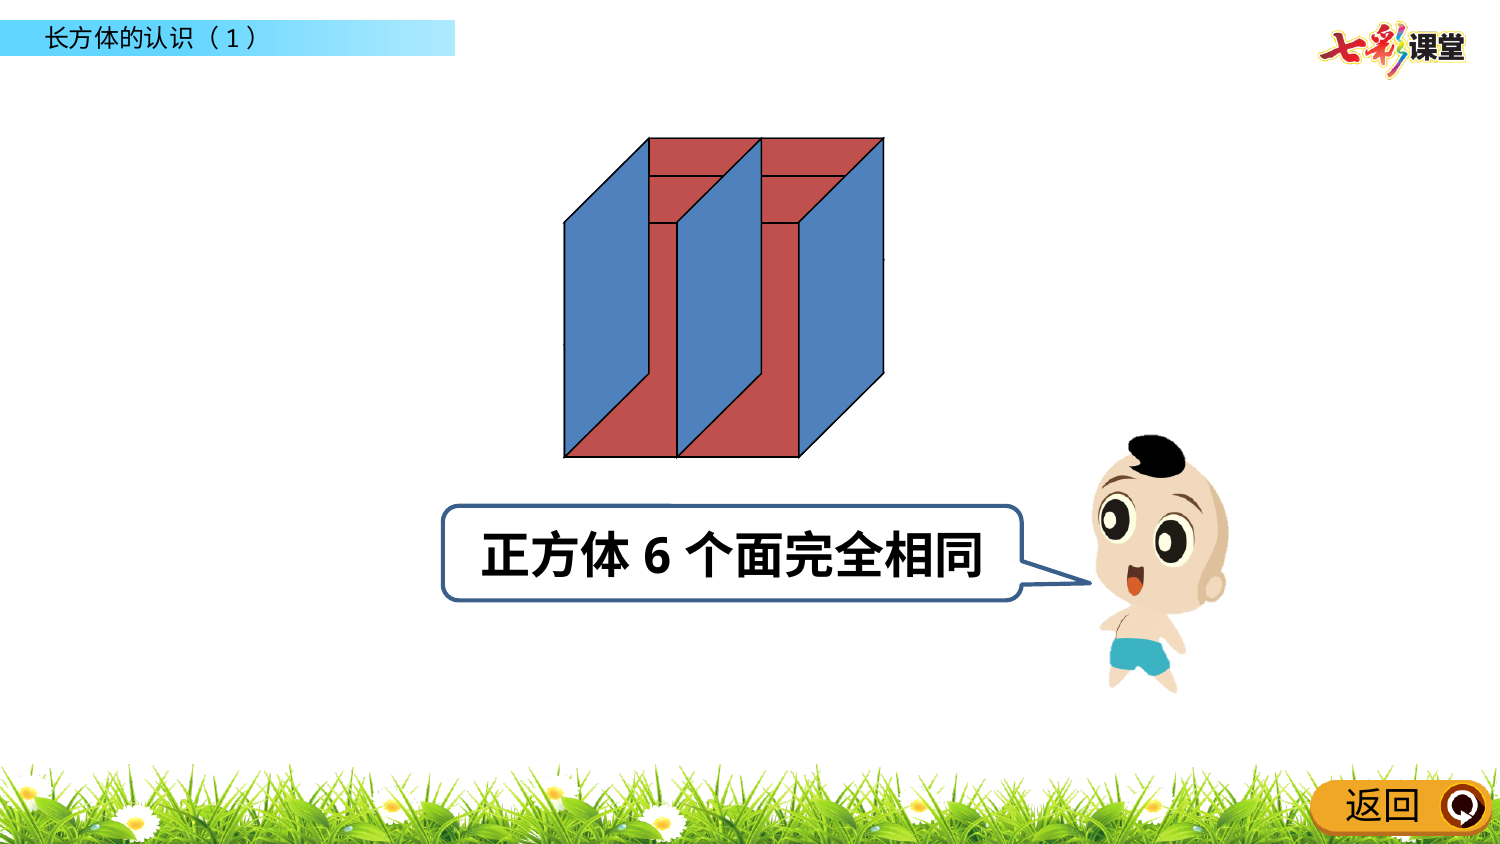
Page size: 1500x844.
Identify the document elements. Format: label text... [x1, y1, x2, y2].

text_box [565, 222, 677, 458]
text_box [677, 138, 762, 458]
picture [0, 764, 1500, 844]
text_box [678, 222, 798, 458]
text_box [649, 138, 760, 175]
text_box [649, 175, 723, 222]
picture [1316, 20, 1468, 80]
text_box [564, 138, 649, 458]
text_box [762, 138, 882, 175]
text_box [762, 175, 845, 222]
picture [1001, 421, 1294, 715]
text_box [798, 138, 884, 458]
text_box 正方体6个面完全相同 [440, 503, 996, 603]
